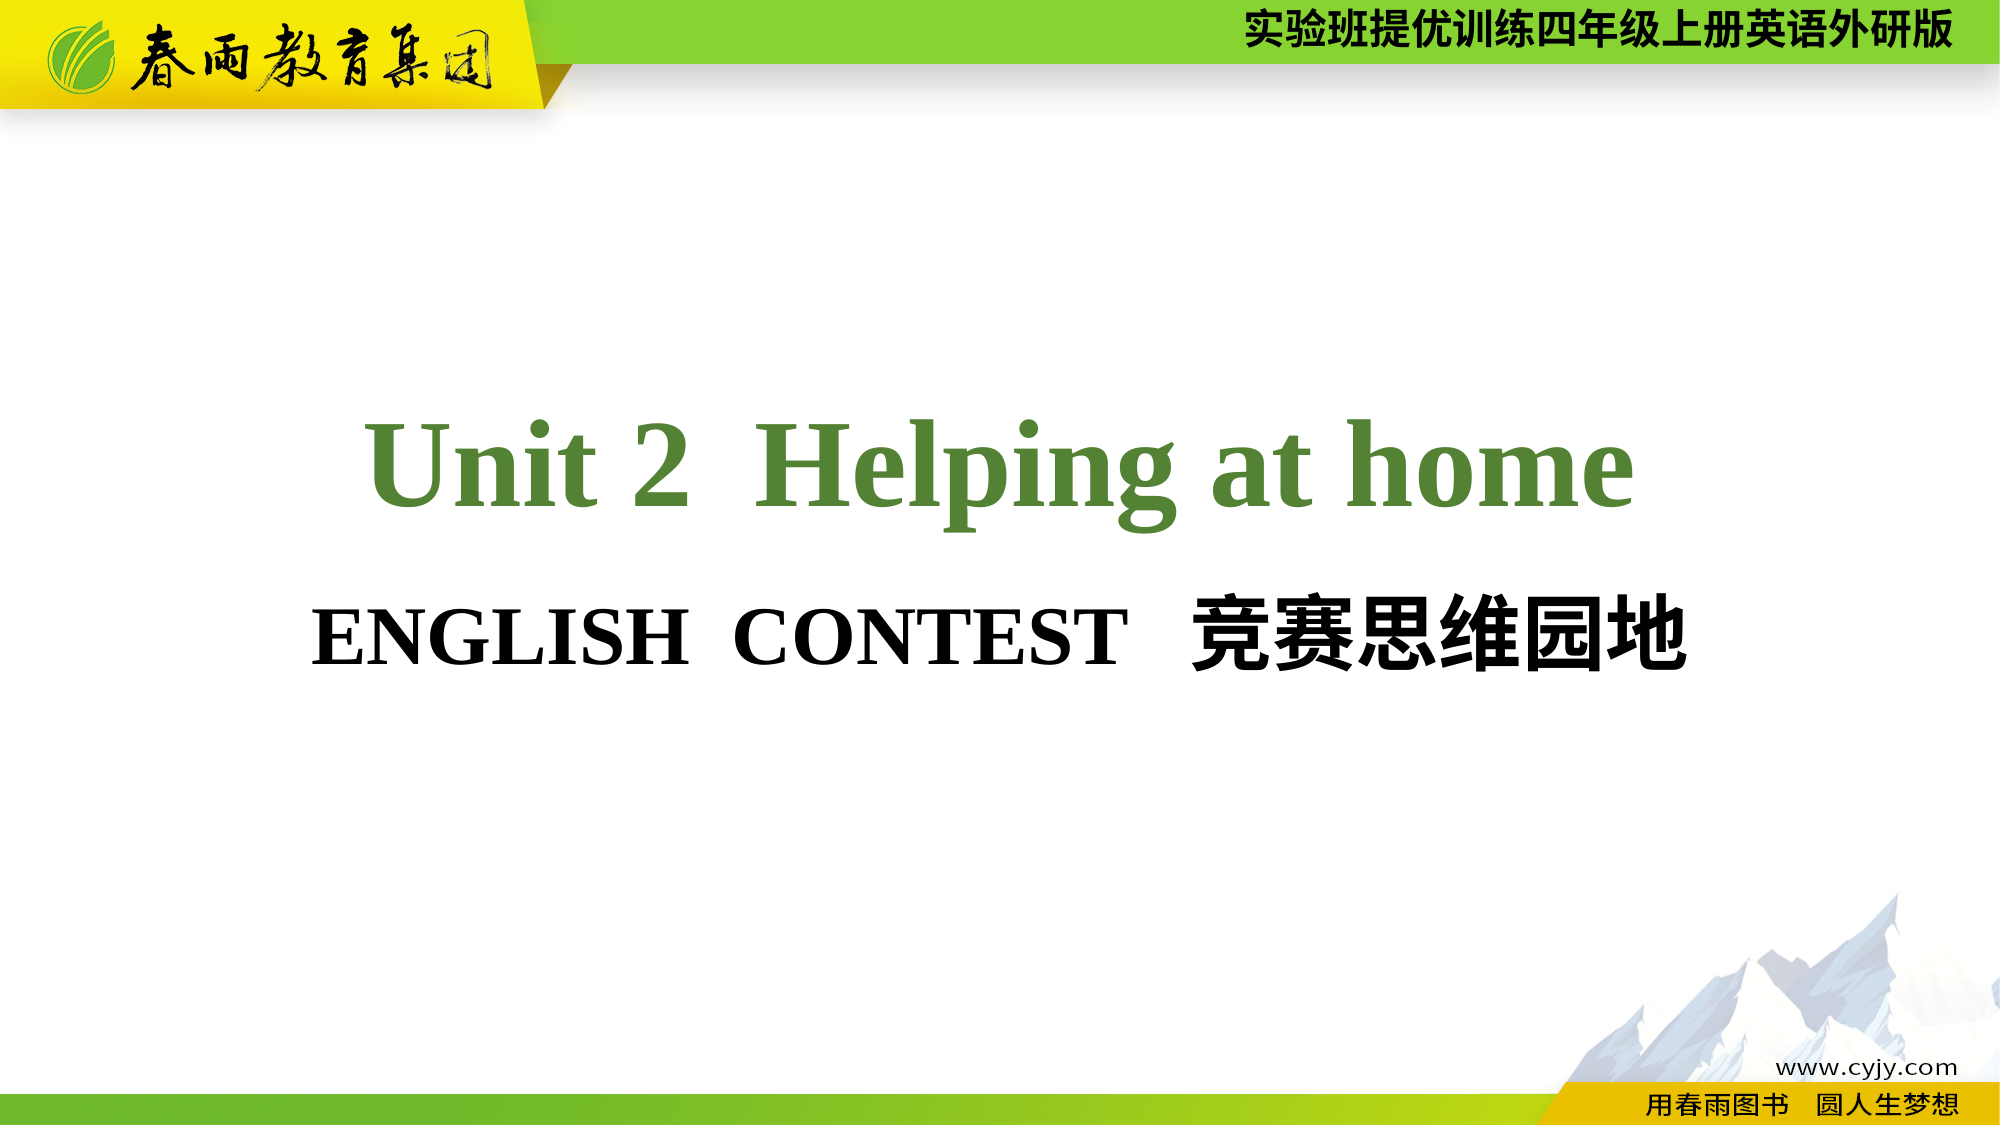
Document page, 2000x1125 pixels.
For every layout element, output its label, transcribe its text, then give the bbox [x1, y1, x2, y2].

picture [0, 0, 2000, 298]
picture [0, 689, 2000, 1125]
text_box Unit 2 Helping at home ENGLISH CONTEST 竞赛思维园地 [0, 298, 2000, 689]
